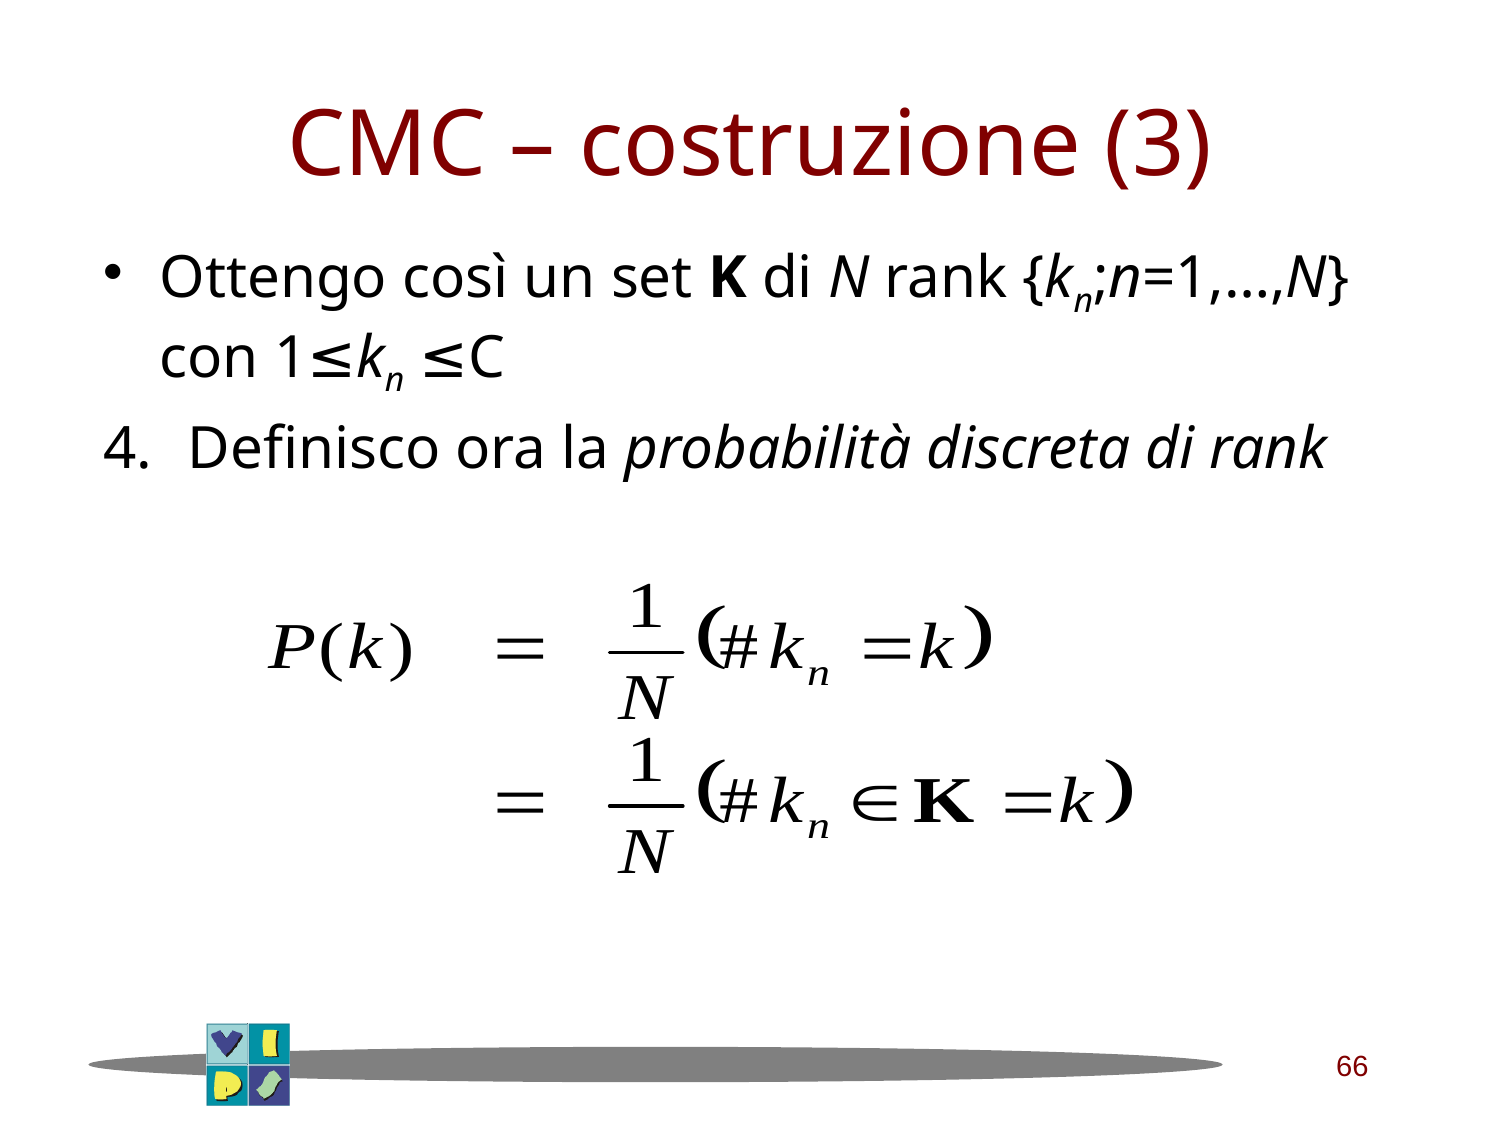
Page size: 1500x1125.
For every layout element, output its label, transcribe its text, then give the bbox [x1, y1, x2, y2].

slide_number 66 [1033, 1039, 1384, 1118]
list Ottengo così un set K di N rank {kn;n=1,…,N} con 1≤kn ≤C Definisco ora la probabilità discreta di rank [88, 231, 1439, 1024]
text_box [253, 562, 1135, 890]
picture [206, 1024, 290, 1106]
title CMC – costruzione (3) [75, 45, 1425, 233]
